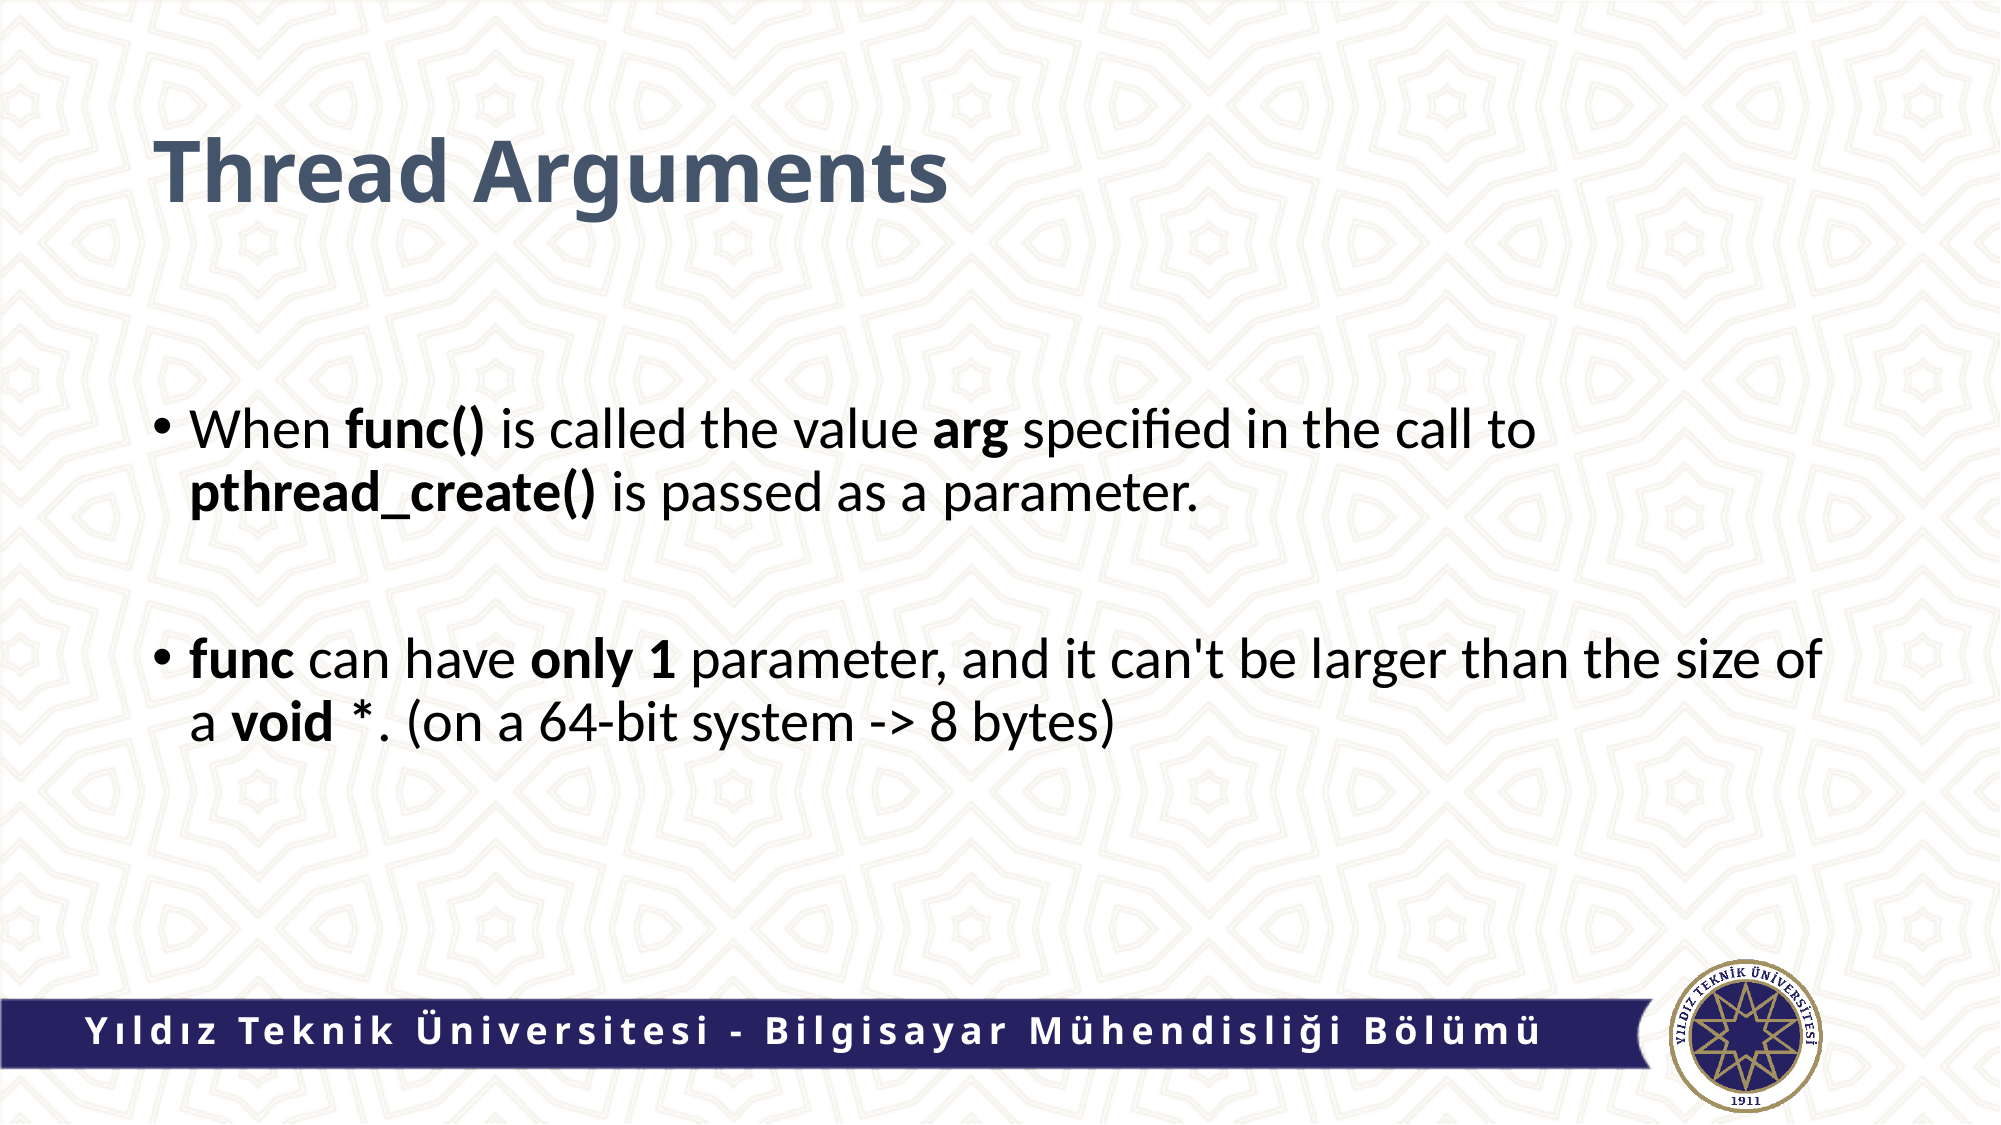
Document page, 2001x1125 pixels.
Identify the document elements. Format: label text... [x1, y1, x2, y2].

picture [0, 0, 2000, 1125]
list When func() is called the value arg specified in the call to pthread_create() is passed as a parameter. func can have only 1 parameter, and it can't be larger than the size of a void *. (on a 64-bit system -> 8 bytes) [137, 299, 1863, 982]
footer Yıldız Teknik Üniversitesi - Bilgisayar Mühendisliği Bölümü [0, 997, 1628, 1069]
title Thread Arguments [137, 59, 1863, 278]
